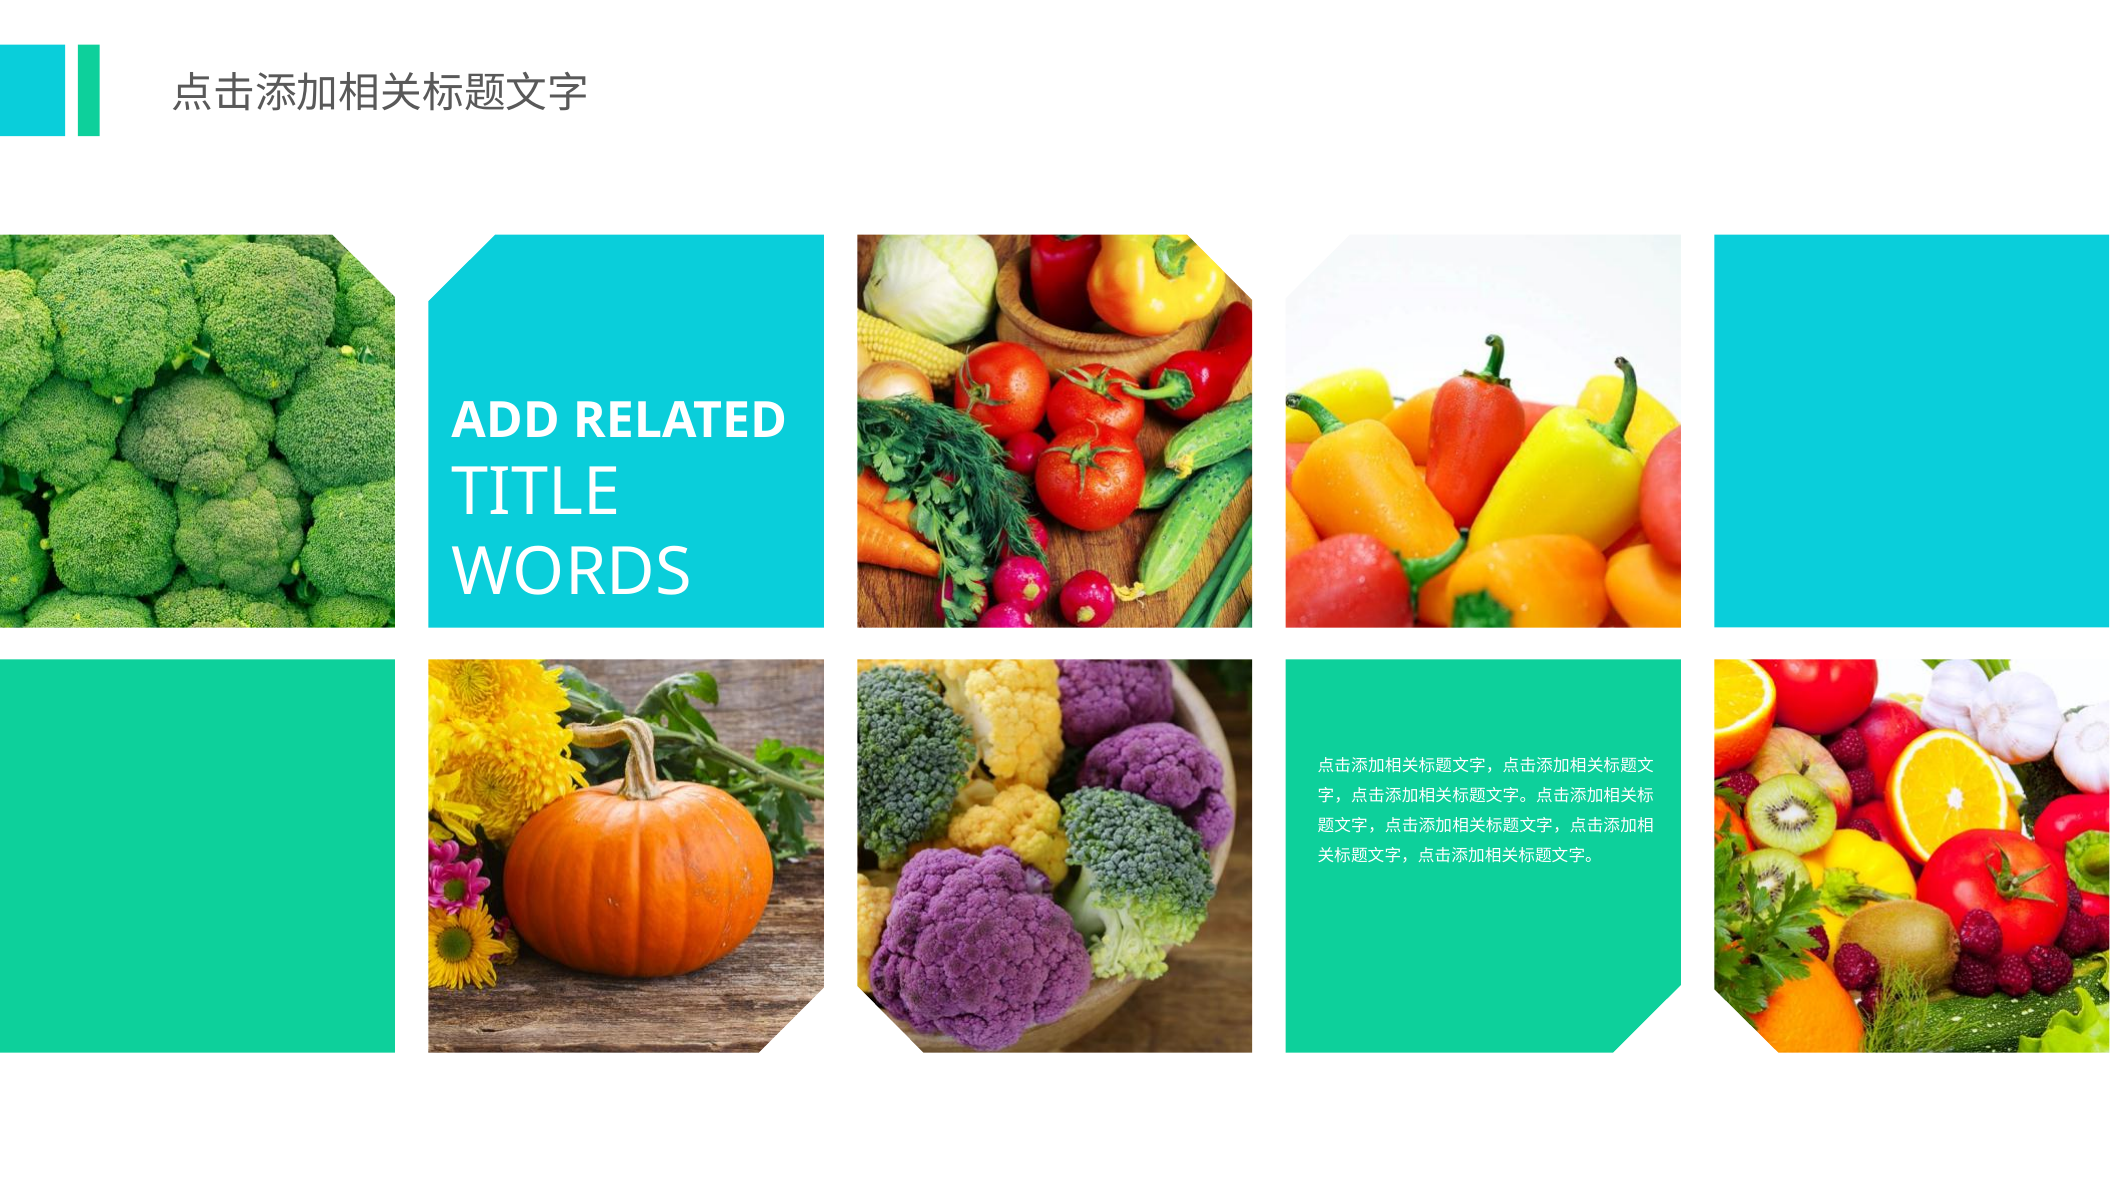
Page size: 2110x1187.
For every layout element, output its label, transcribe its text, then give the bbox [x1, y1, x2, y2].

text_box [857, 234, 1253, 628]
text_box 点击添加相关标题文字 [135, 44, 625, 137]
text_box [1714, 659, 2110, 1053]
text_box ADD RELATED TITLE WORDS [436, 380, 824, 616]
text_box 点击添加相关标题文字，点击添加相关标题文字，点击添加相关标题文字。点击添加相关标题文字，点击添加相关标题文字，点击添加相关标题文字，点击添加相关标题文字。 [1302, 737, 1669, 873]
text_box [0, 234, 395, 628]
text_box [1285, 234, 1681, 628]
text_box [1285, 659, 1681, 1053]
text_box [428, 234, 824, 628]
text_box [0, 659, 395, 1053]
text_box [857, 659, 1253, 1053]
text_box [428, 659, 824, 1053]
text_box [1714, 234, 2110, 628]
